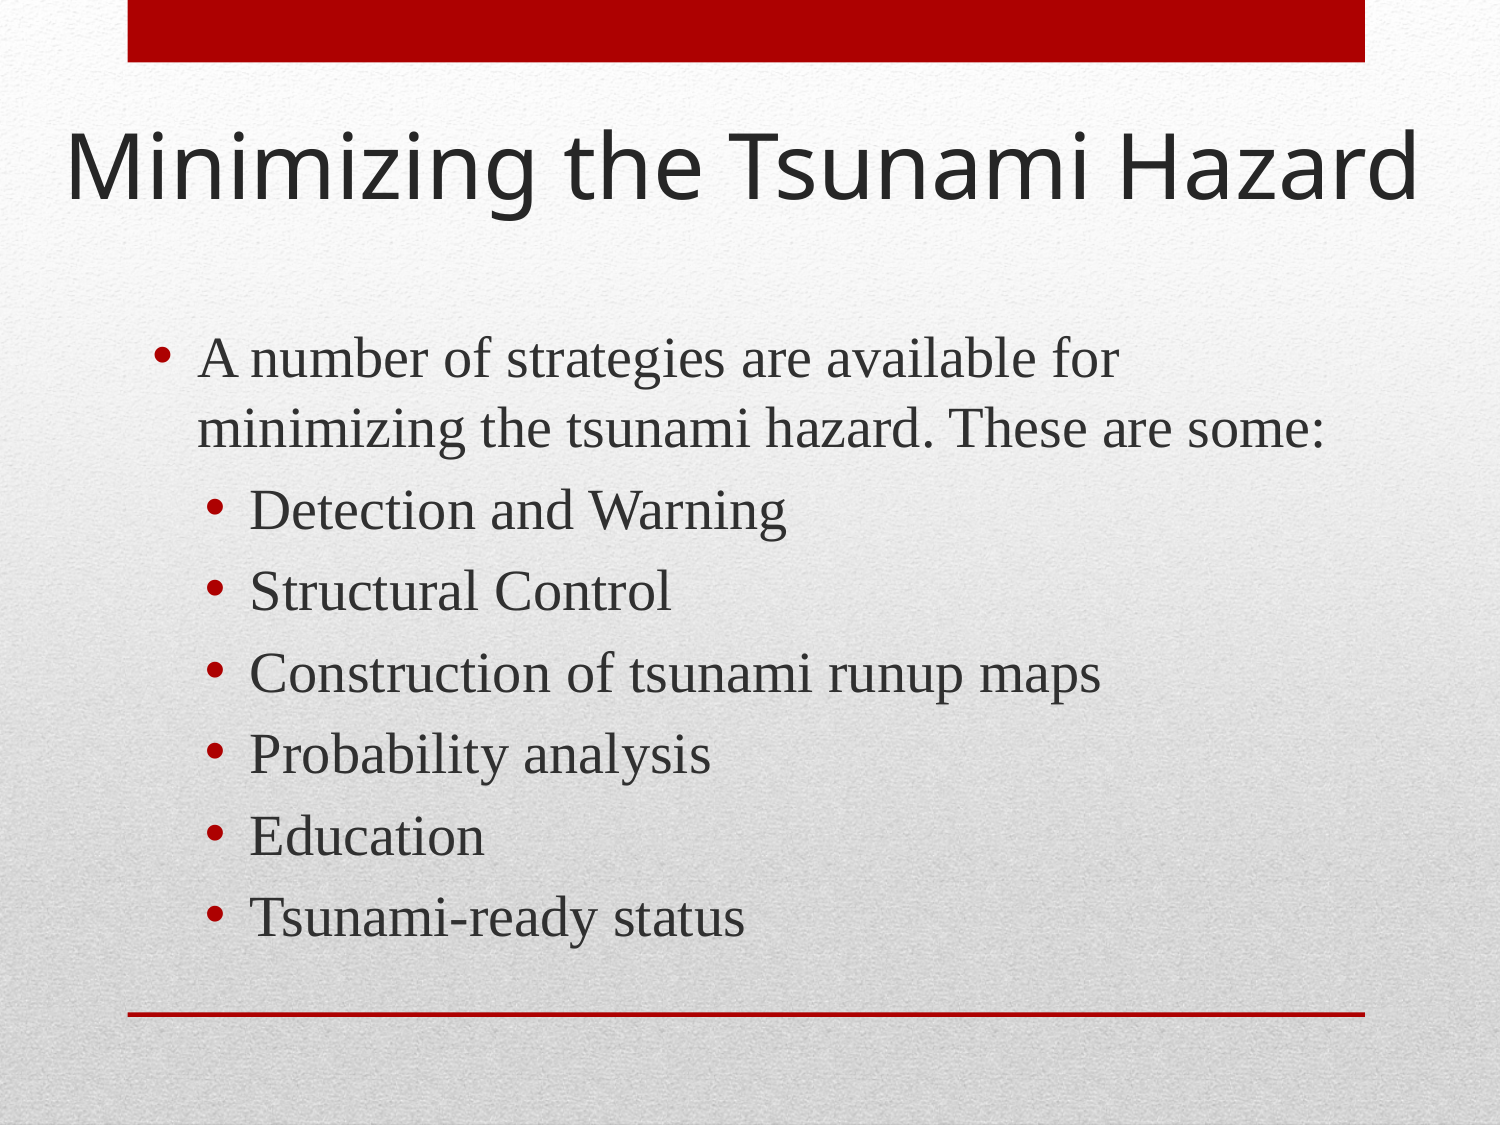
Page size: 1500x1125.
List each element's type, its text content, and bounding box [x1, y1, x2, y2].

list A number of strategies are available for minimizing the tsunami hazard. These are some: Detection and Warning Structural Control Construction of tsunami runup maps Probability analysis Education Tsunami-ready status [137, 262, 1388, 1006]
title Minimizing the Tsunami Hazard [24, 37, 1463, 225]
